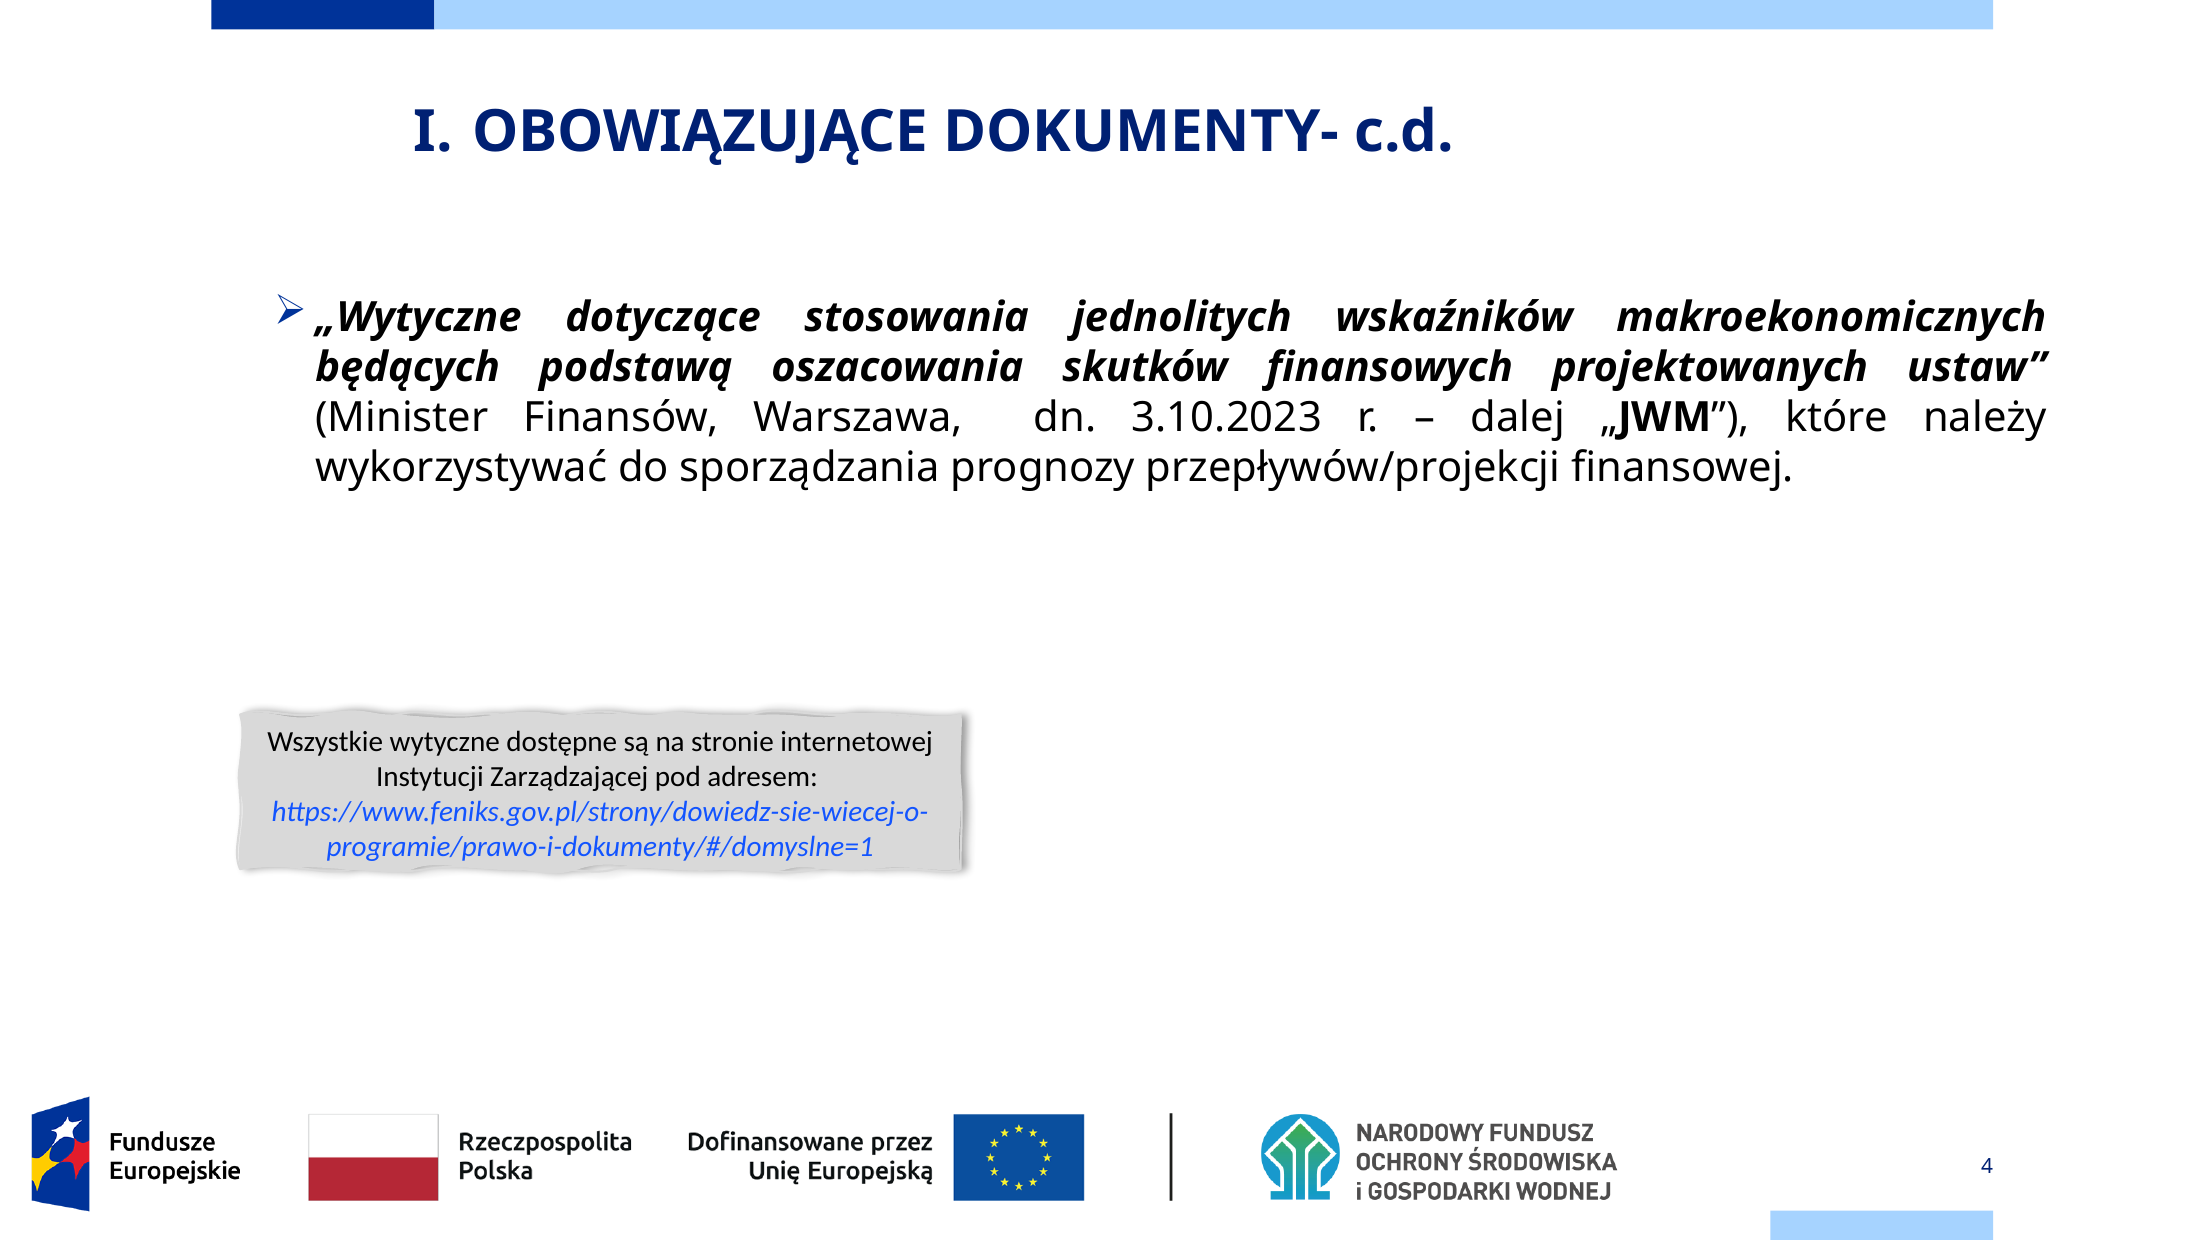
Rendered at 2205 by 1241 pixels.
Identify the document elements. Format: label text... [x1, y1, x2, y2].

title I. OBOWIĄZUJĄCE DOKUMENTY- c.d. [399, 88, 1817, 213]
list „Wytyczne dotyczące stosowania jednolitych wskaźników makroekonomicznych będących podstawą oszacowania skutków finansowych projektowanych ustaw” (Minister Finansów, Warszawa, dn. 3.10.2023 r. – dalej „JWM”), które należy wykorzystywać do sporządzania prognozy przepływów/projekcji finansowej. [274, 289, 2048, 1022]
text_box Wszystkie wytyczne dostępne są na stronie internetowej Instytucji Zarządzającej pod adresem: https://www.feniks.gov.pl/strony/dowiedz-sie-wiecej-o-programie/prawo-i-dokumenty/#/domyslne=1 [236, 710, 962, 874]
slide_number 4 [1770, 1151, 1993, 1182]
picture [0, 1065, 1652, 1241]
